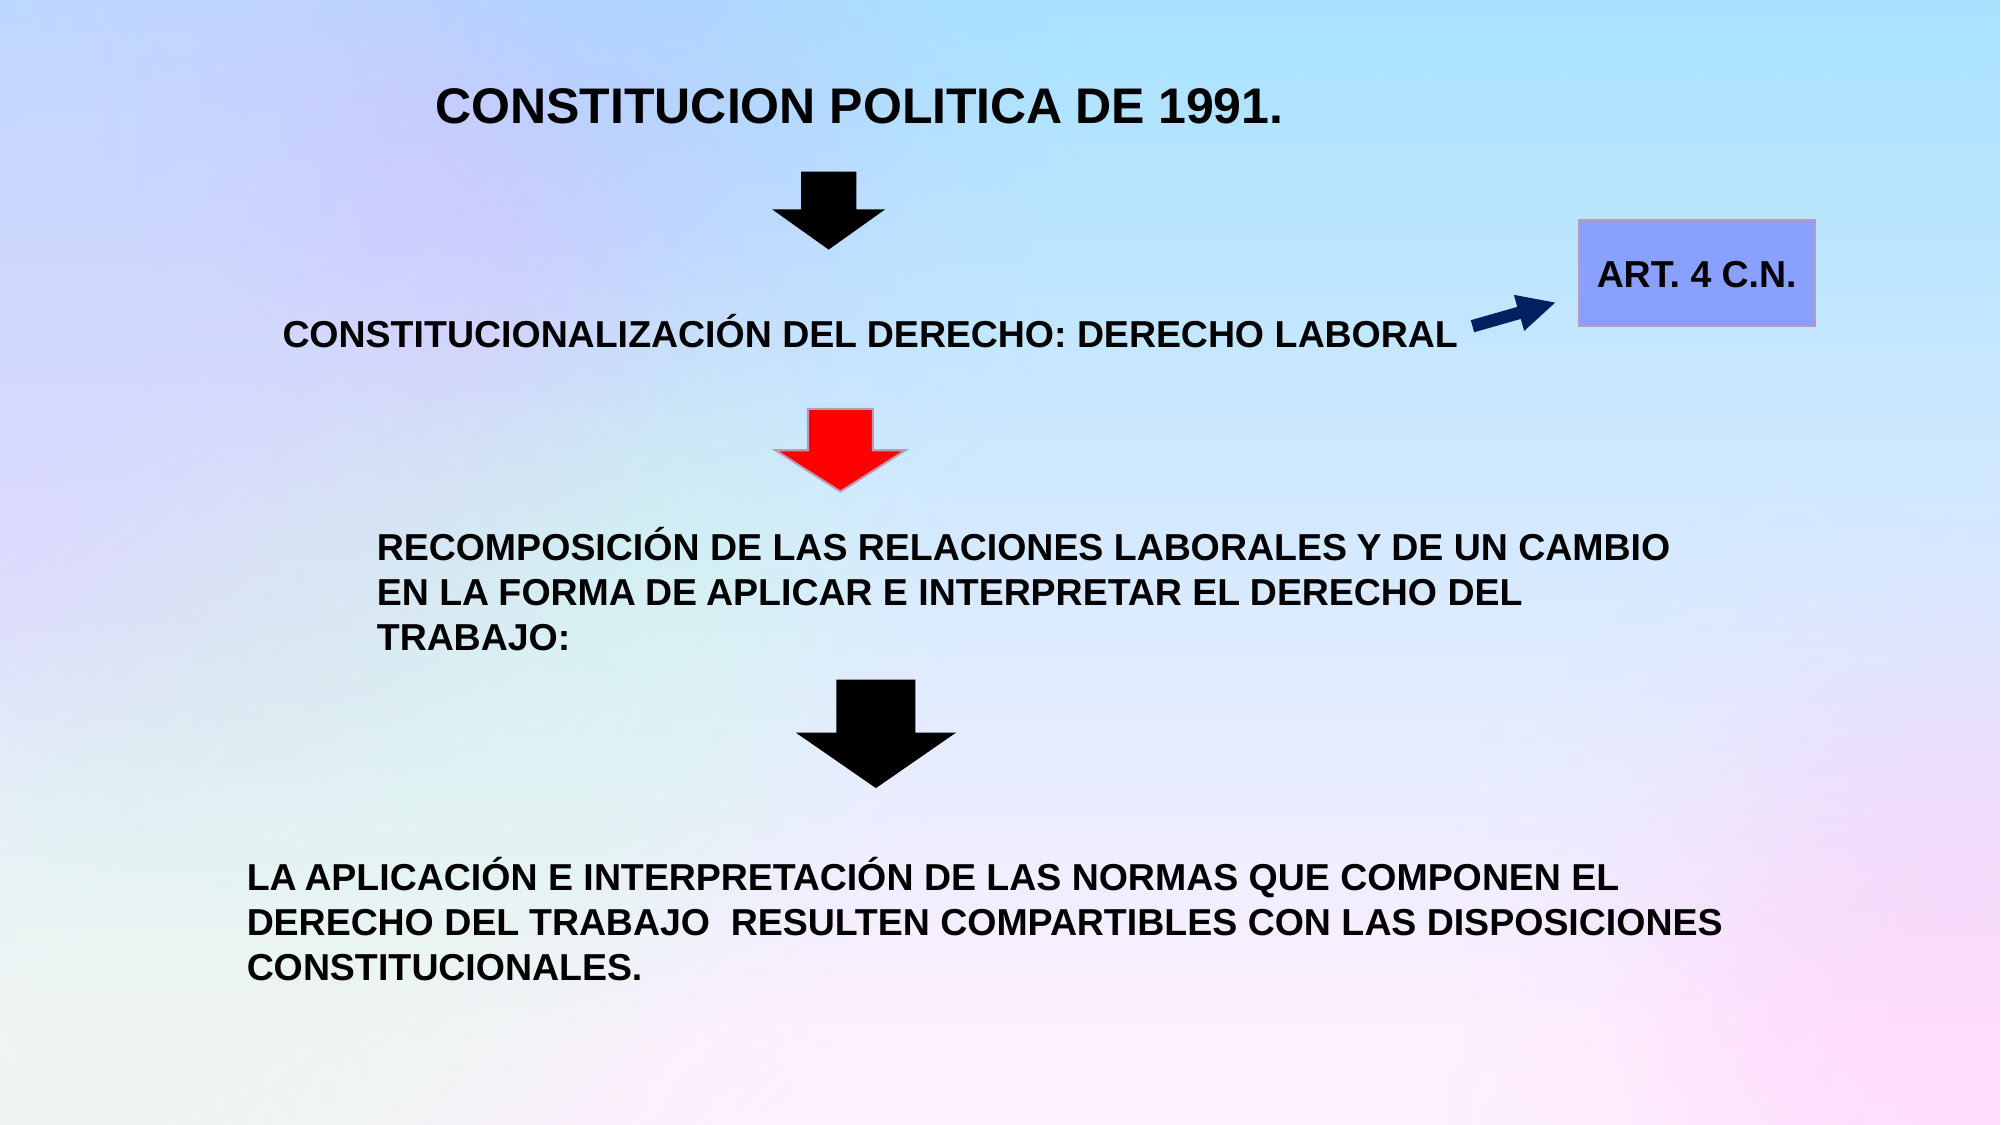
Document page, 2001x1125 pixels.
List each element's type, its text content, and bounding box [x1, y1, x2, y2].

text_box [795, 679, 956, 789]
text_box CONSTITUCIONALIZACIÓN DEL DERECHO: DERECHO LABORAL [267, 302, 1875, 363]
text_box [771, 407, 909, 493]
text_box [772, 171, 886, 250]
text_box RECOMPOSICIÓN DE LAS RELACIONES LABORALES Y DE UN CAMBIO EN LA FORMA DE APLICAR E INTERPRETAR EL DERECHO DEL TRABAJO: [362, 515, 1709, 665]
picture [0, 0, 2000, 1125]
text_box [1472, 302, 1556, 327]
text_box CONSTITUCION POLITICA DE 1991. [421, 66, 1520, 142]
text_box LA APLICACIÓN E INTERPRETACIÓN DE LAS NORMAS QUE COMPONEN EL DERECHO DEL TRABAJO RESULTEN COMPARTIBLES CON LAS DISPOSICIONES CONSTITUCIONALES. [232, 845, 1827, 996]
text_box ART. 4 C.N. [1578, 219, 1816, 327]
